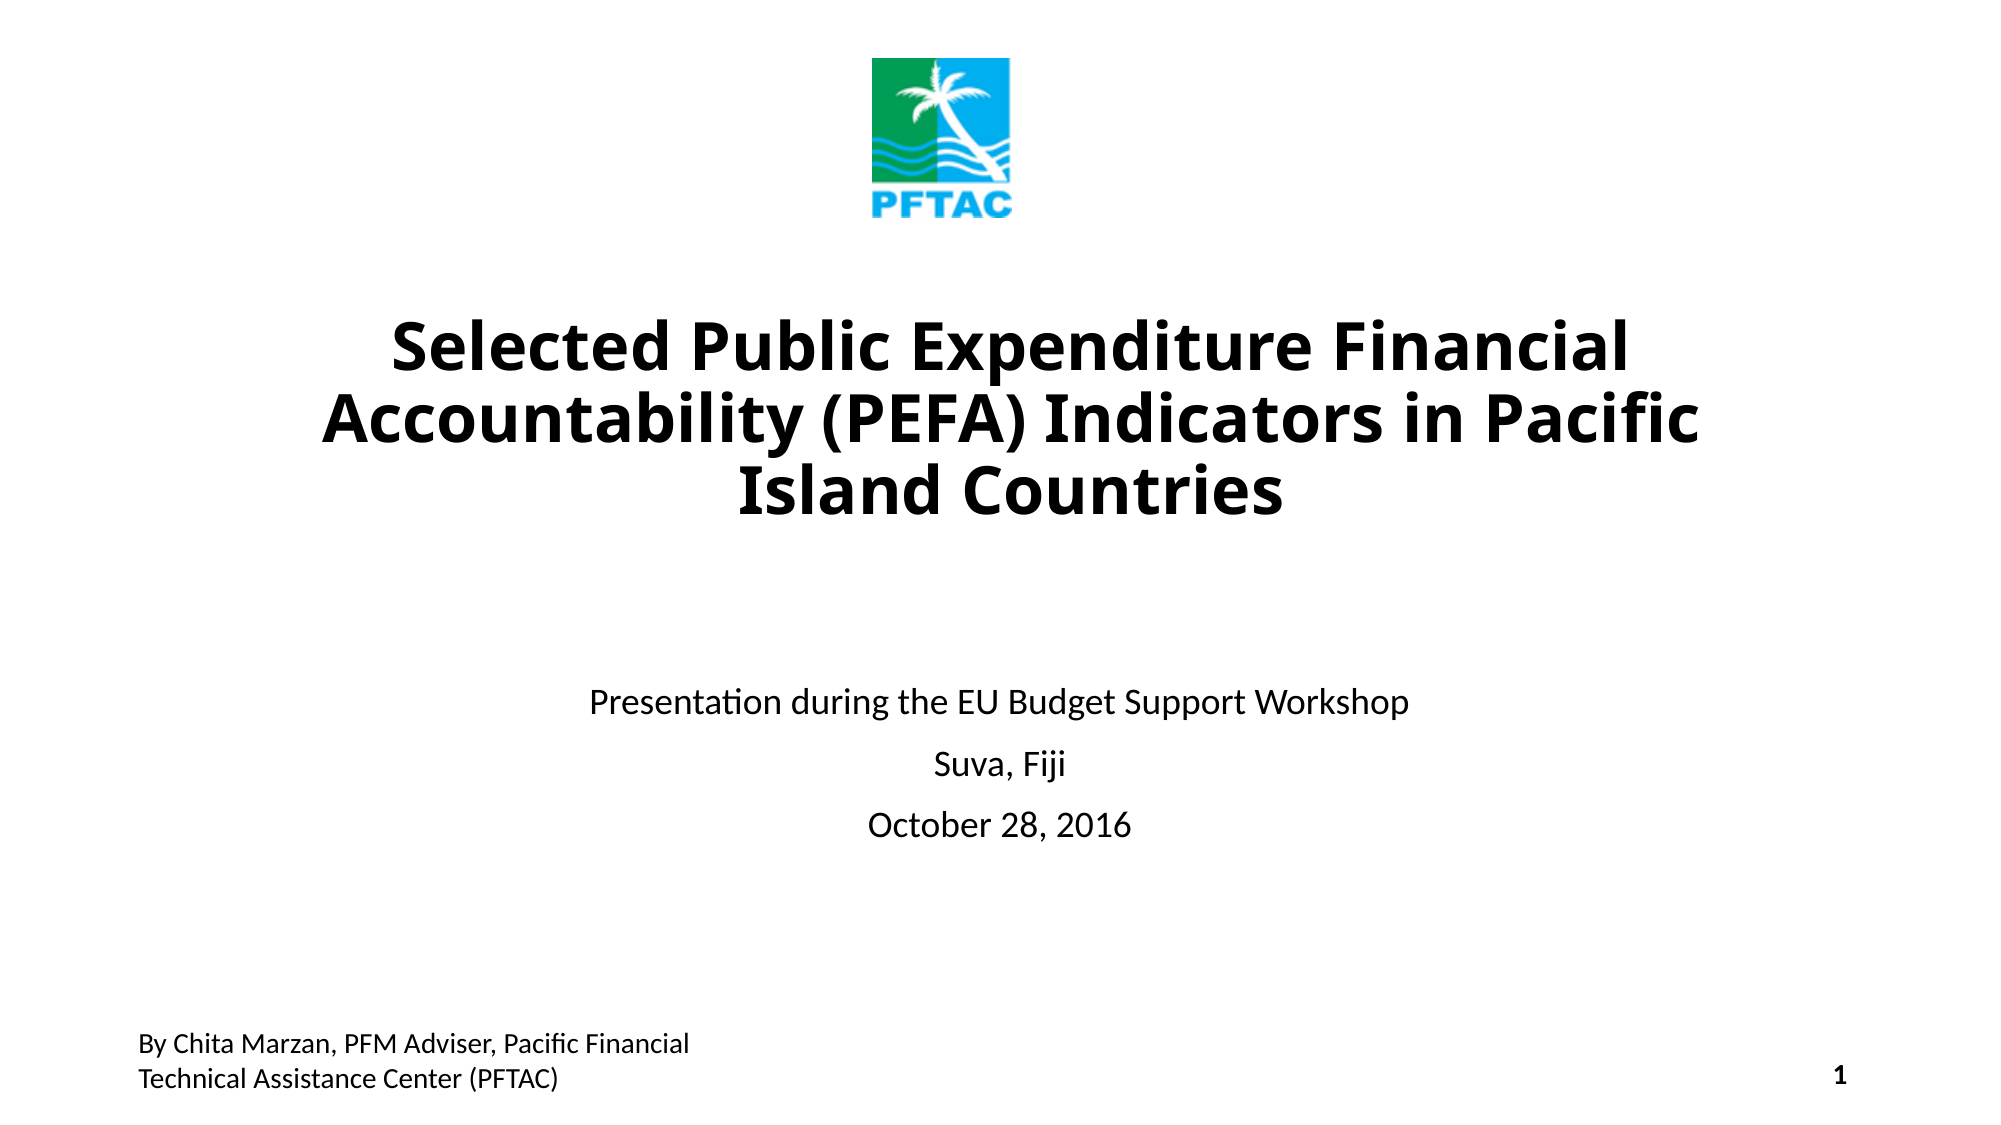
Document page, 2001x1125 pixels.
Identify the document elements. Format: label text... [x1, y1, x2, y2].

subtitle Presentation during the EU Budget Support Workshop Suva, Fiji October 28, 2016 [249, 594, 1750, 863]
slide_number 1 [1412, 1042, 1863, 1103]
picture [872, 58, 1012, 218]
title Selected Public Expenditure Financial Accountability (PEFA) Indicators in Pacific Island Countries [261, 343, 1762, 537]
text_box By Chita Marzan, PFM Adviser, Pacific Financial Technical Assistance Center (PFTAC) [123, 1016, 795, 1102]
